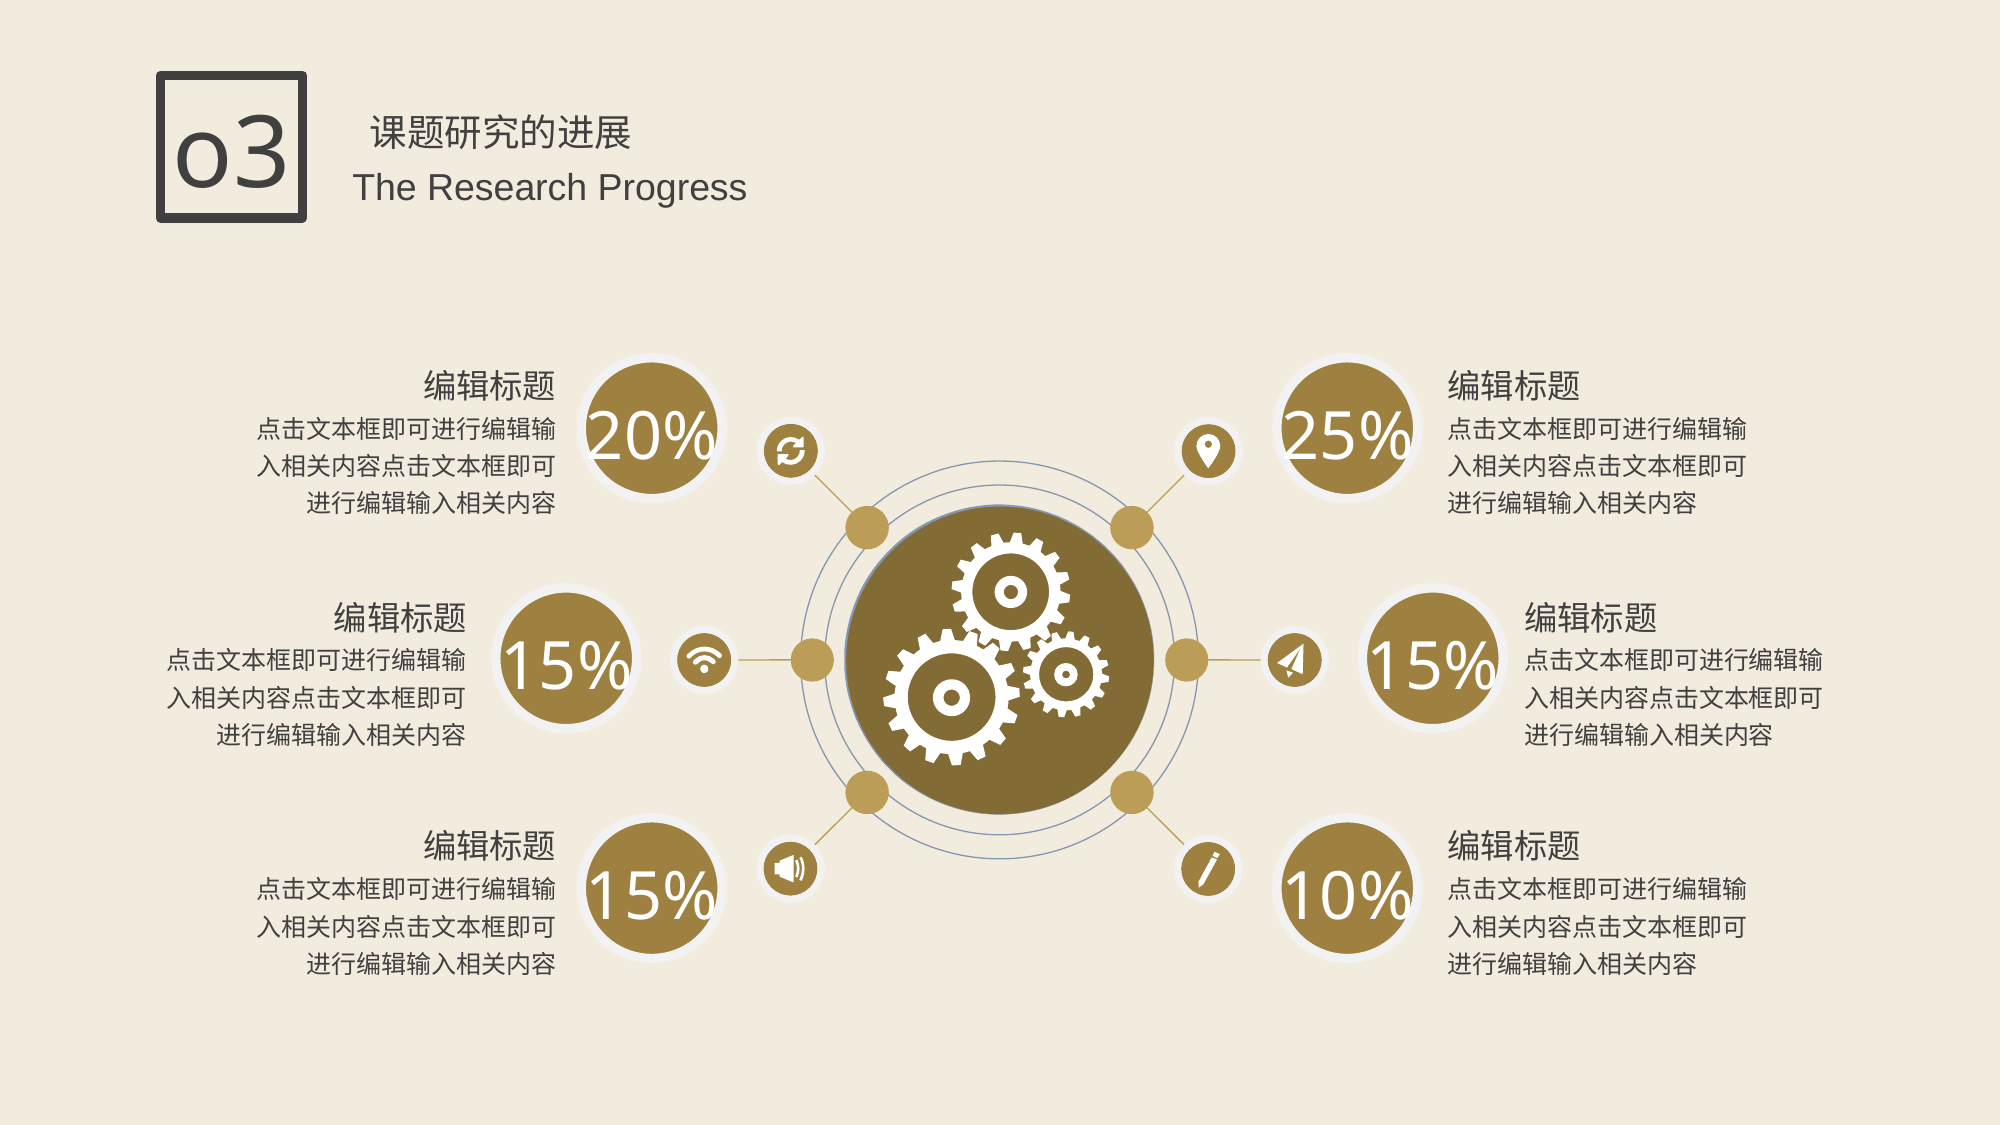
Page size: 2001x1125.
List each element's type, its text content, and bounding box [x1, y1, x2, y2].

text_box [143, 357, 1849, 988]
text_box The Research Progress [138, 155, 962, 216]
text_box [160, 75, 303, 79]
text_box o3 [143, 79, 320, 155]
text_box 课题研究的进展 [354, 56, 647, 155]
